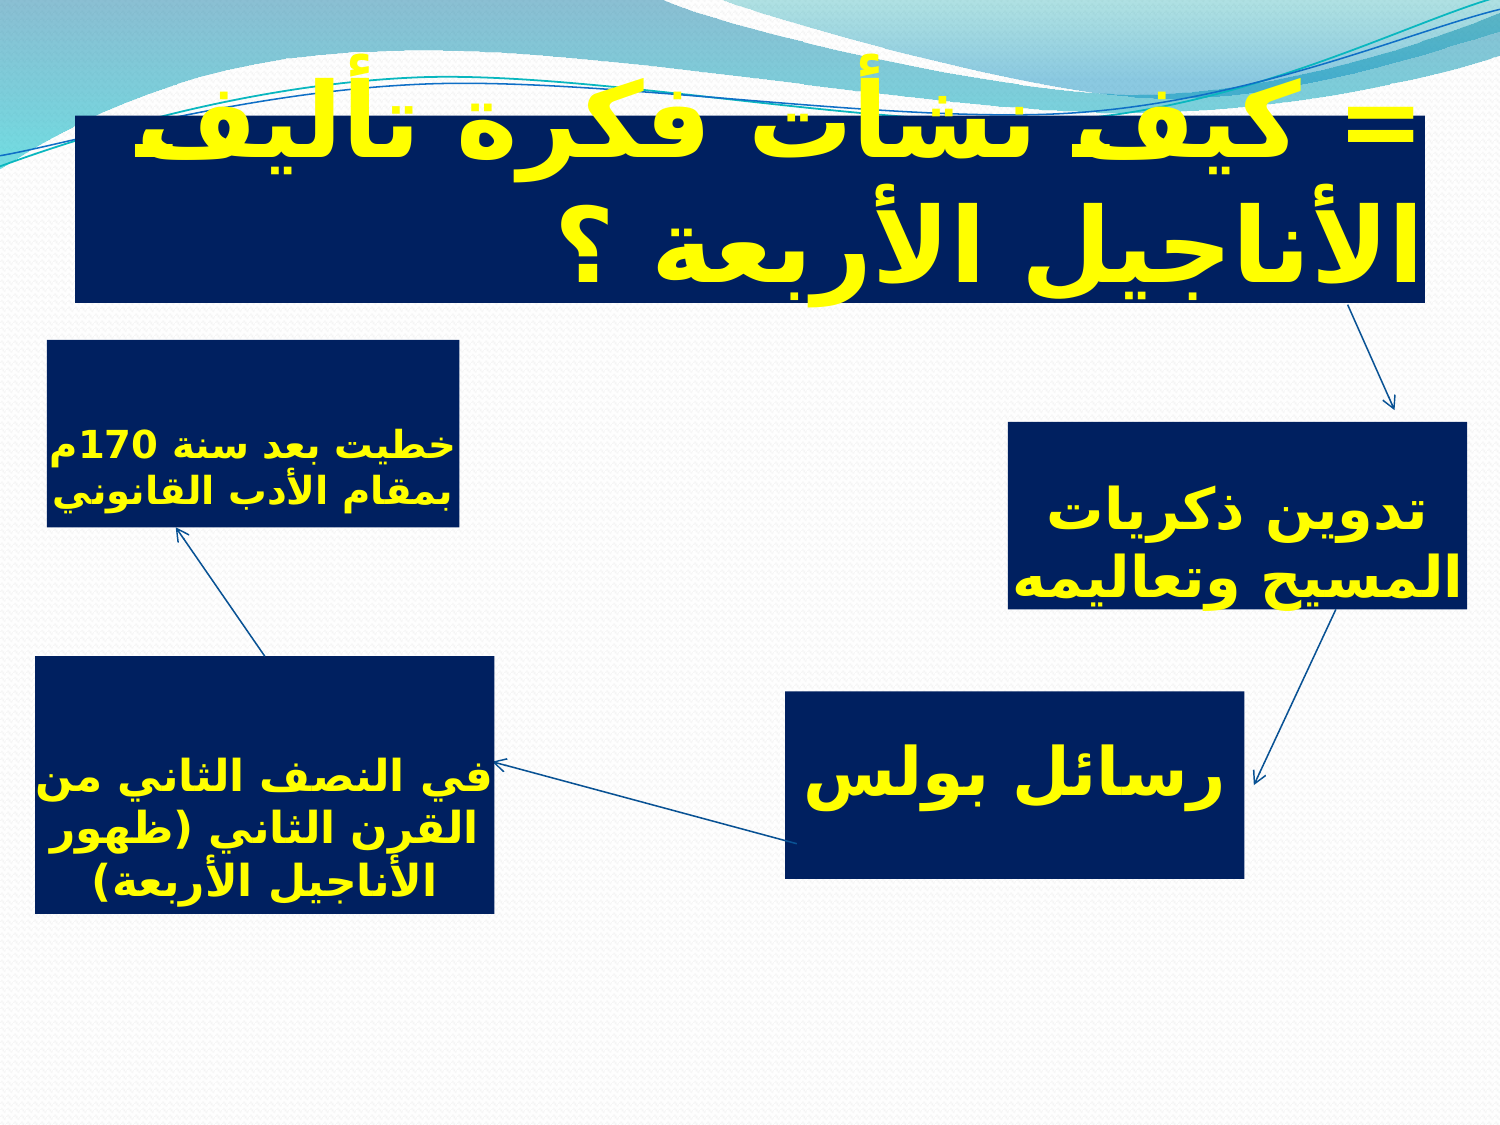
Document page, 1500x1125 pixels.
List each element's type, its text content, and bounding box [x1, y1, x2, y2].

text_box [34, 304, 1468, 915]
title = كيف نشأت فكرة تأليف الأناجيل الأربعة ؟ [75, 115, 1425, 303]
